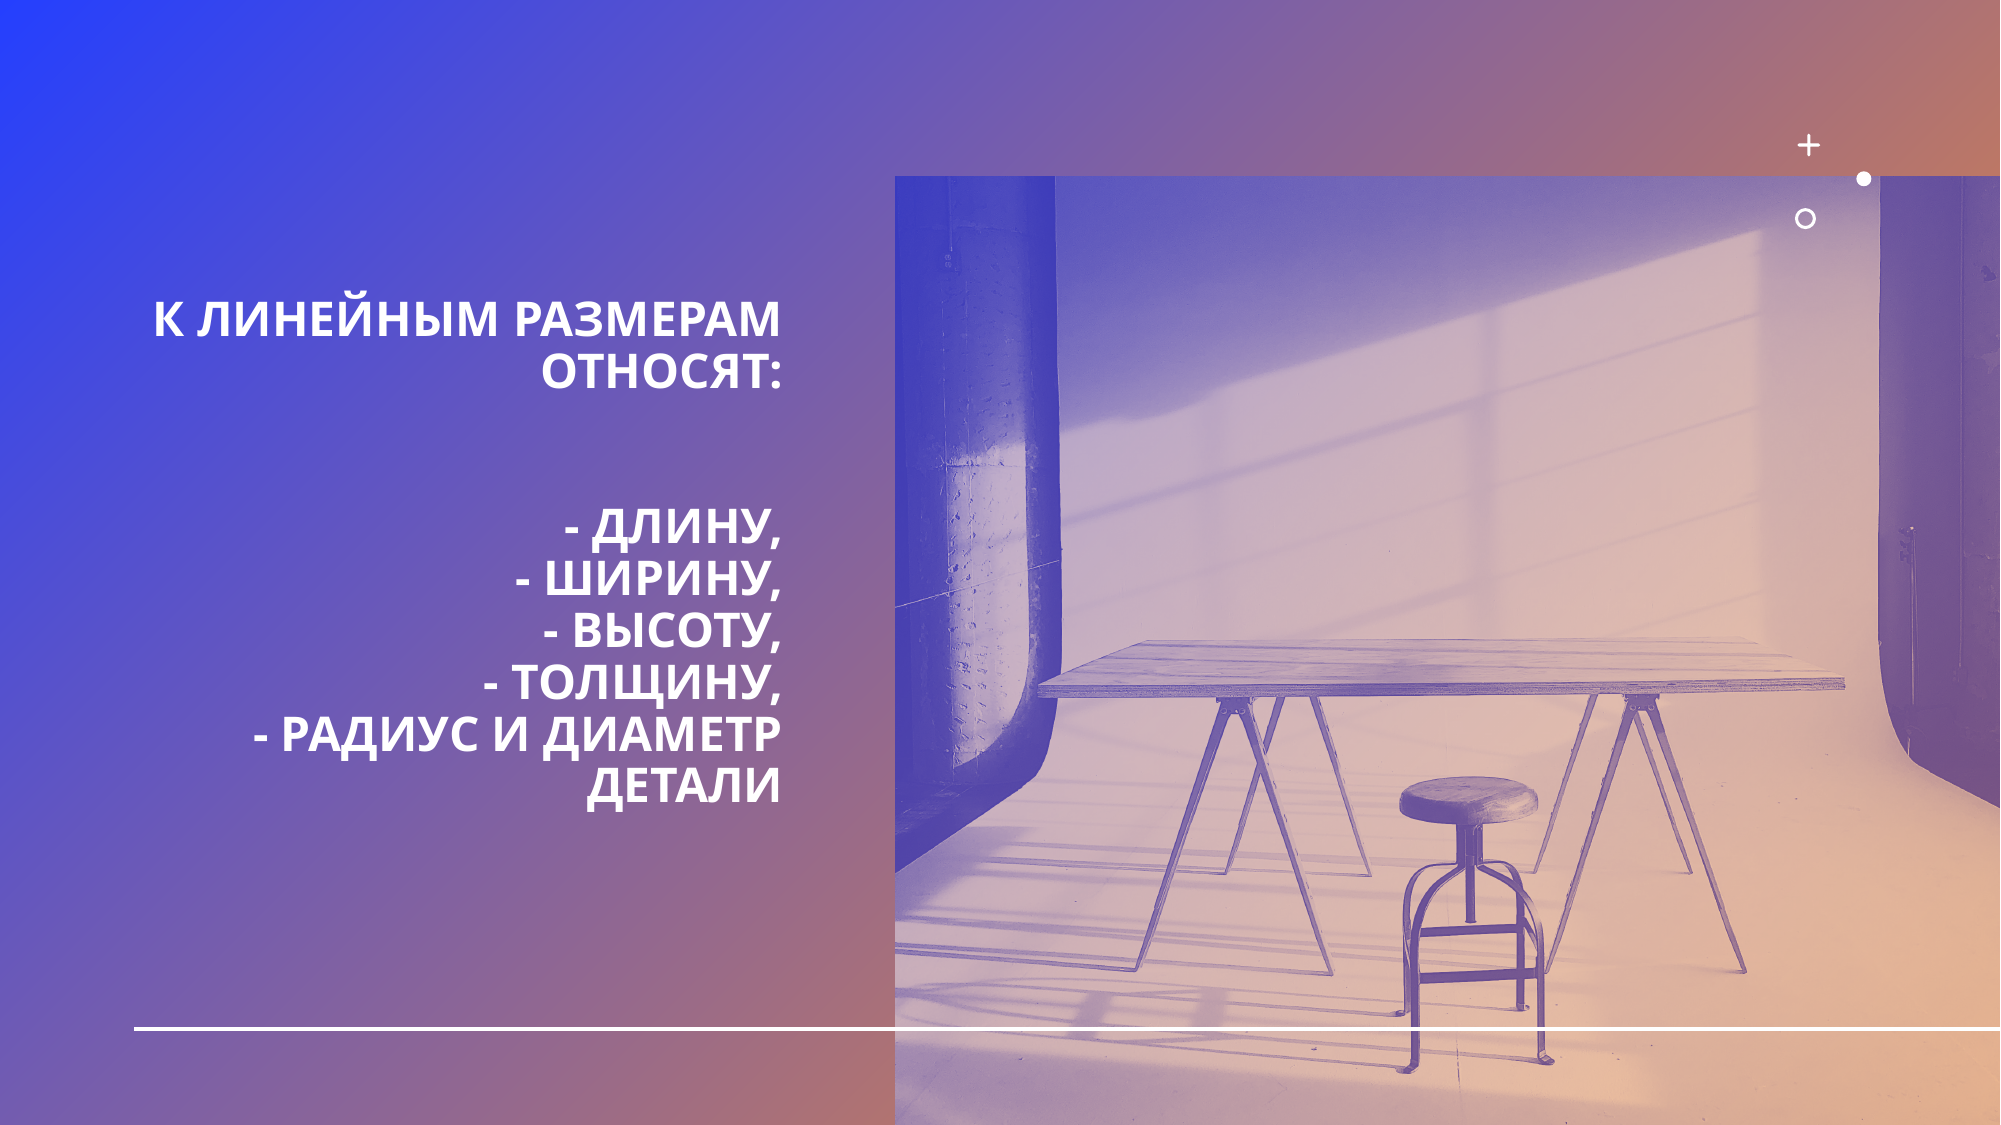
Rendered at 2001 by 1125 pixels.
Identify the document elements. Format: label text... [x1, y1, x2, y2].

text_box [1856, 171, 1871, 176]
title К линейным размерам относят: - длину, - ширину, - высоту, - толщину, - радиус и диаметр детали [130, 225, 799, 821]
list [895, 176, 2000, 1125]
text_box [1797, 133, 1821, 157]
text_box [0, 0, 2000, 1125]
